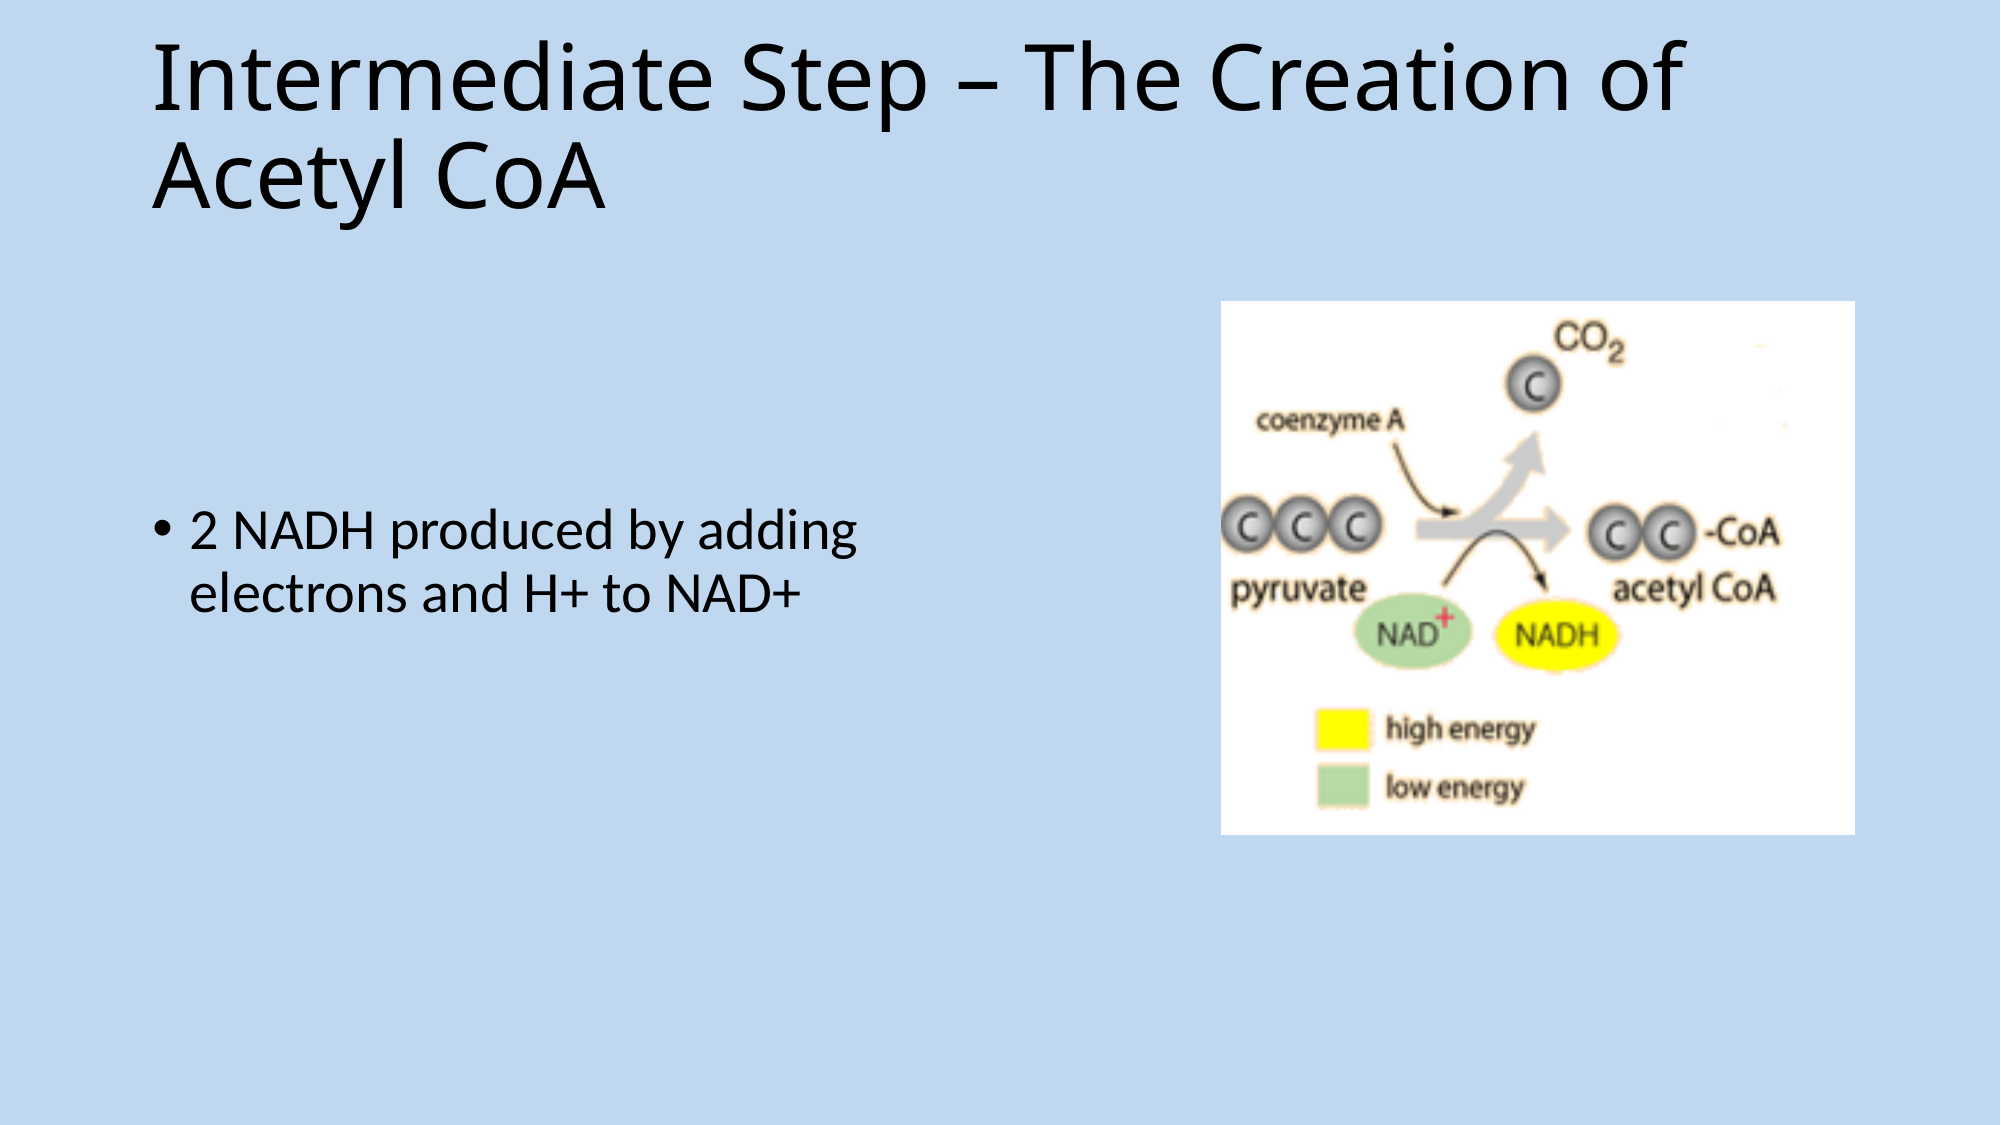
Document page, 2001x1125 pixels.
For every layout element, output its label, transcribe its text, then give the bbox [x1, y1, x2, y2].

title Intermediate Step – The Creation of Acetyl CoA [137, 21, 1938, 239]
picture [1221, 301, 1855, 835]
list 2 NADH produced by adding electrons and H+ to NAD+ [137, 492, 1098, 645]
